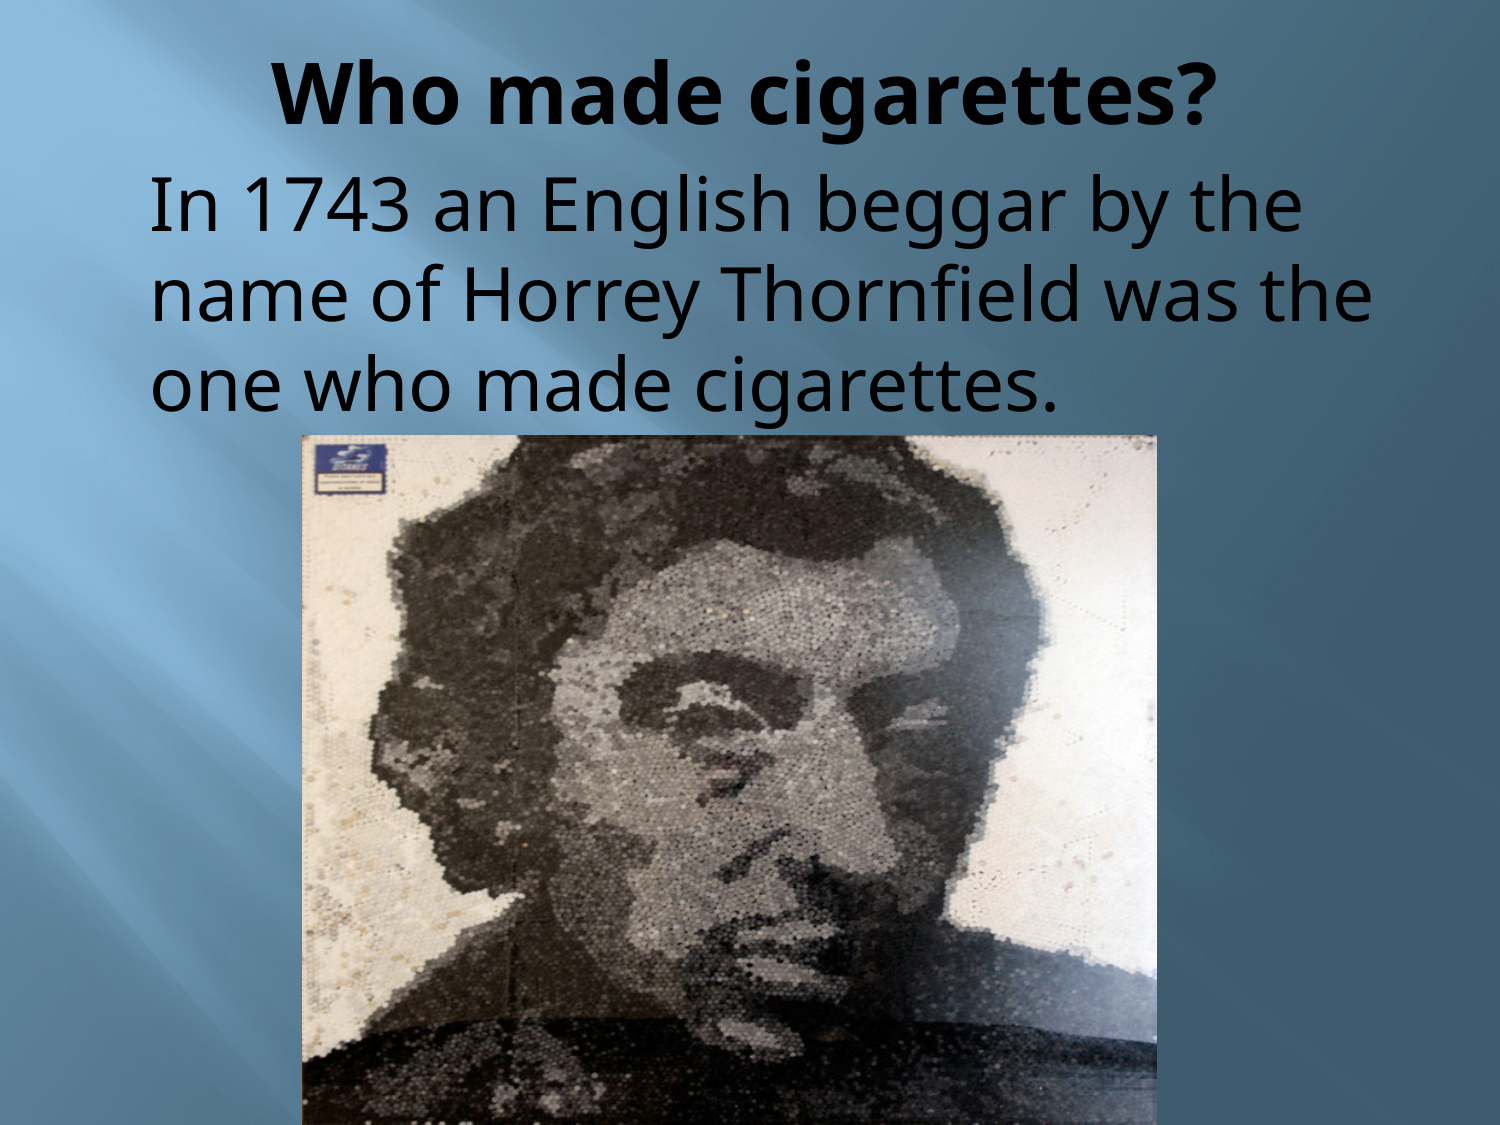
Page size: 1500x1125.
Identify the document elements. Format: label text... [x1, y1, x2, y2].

list In 1743 an English beggar by the name of Horrey Thornfield was the one who made cigarettes. [112, 149, 1463, 421]
title Who made cigarettes? [135, 0, 1355, 149]
picture [301, 434, 1158, 1125]
